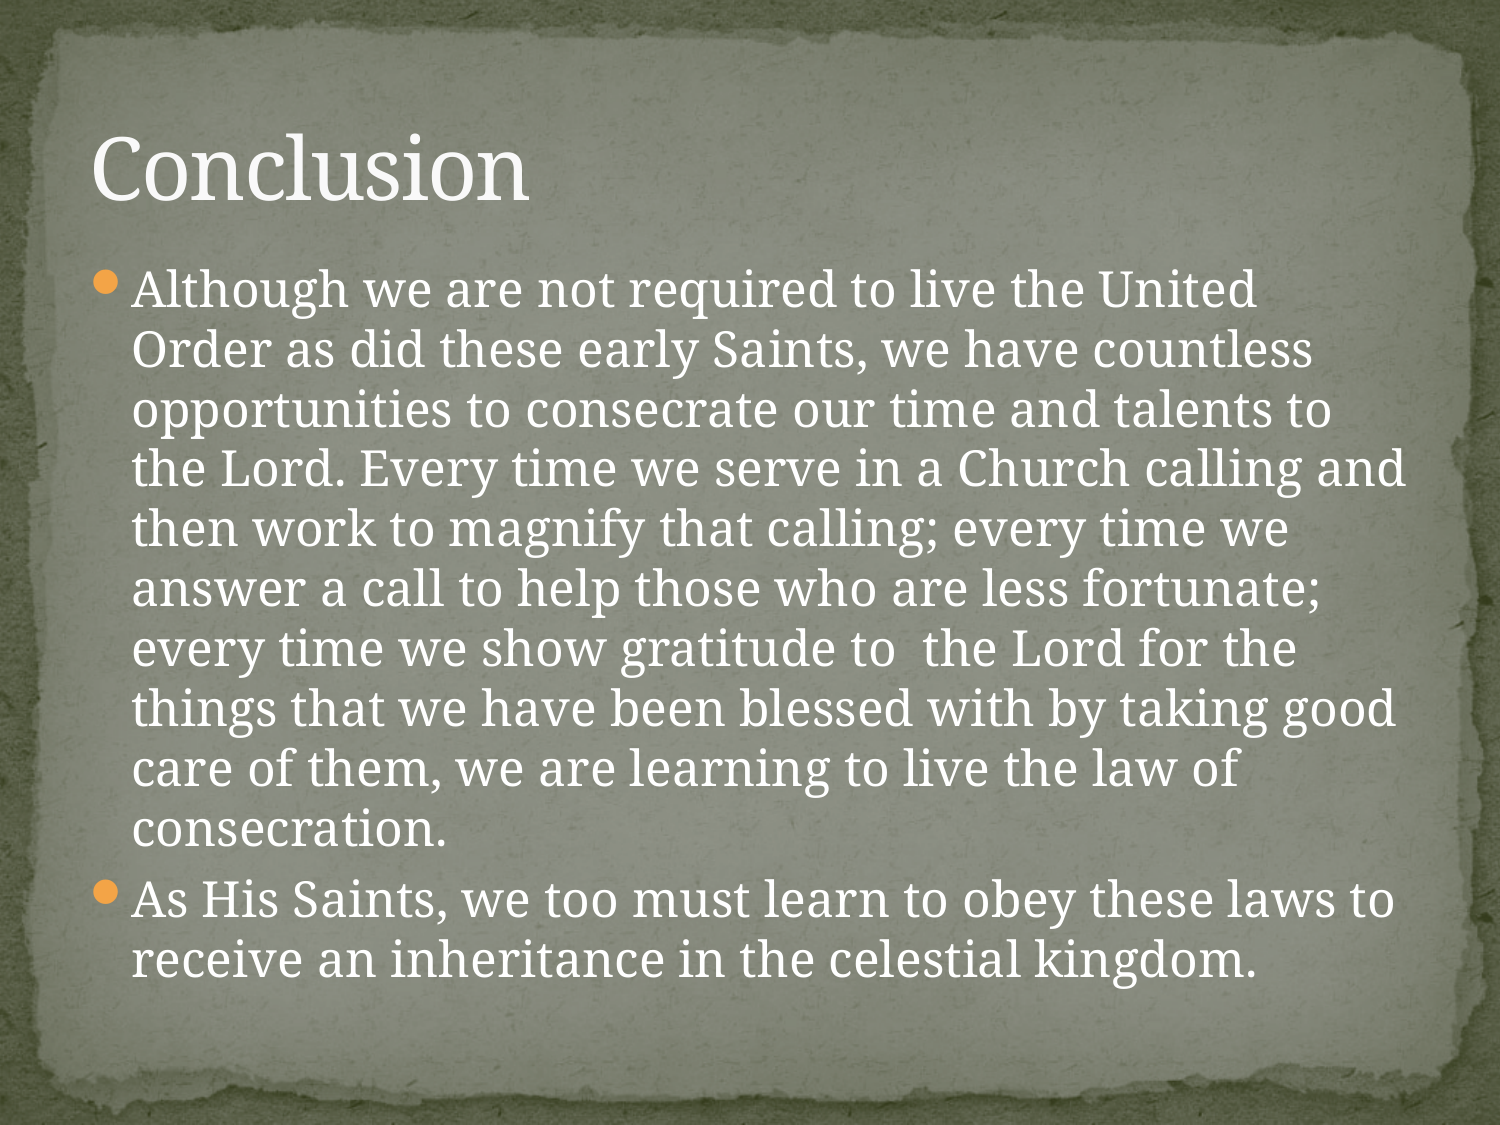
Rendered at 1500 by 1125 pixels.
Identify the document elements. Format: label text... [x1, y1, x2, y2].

list Although we are not required to live the United Order as did these early Saints, we have countless opportunities to consecrate our time and talents to the Lord. Every time we serve in a Church calling and then work to magnify that calling; every time we answer a call to help those who are less fortunate; every time we show gratitude to the Lord for the things that we have been blessed with by taking good care of them, we are learning to live the law of consecration. As His Saints, we too must learn to obey these laws to receive an inheritance in the celestial kingdom. [75, 249, 1425, 1000]
title Conclusion [74, 24, 1425, 225]
